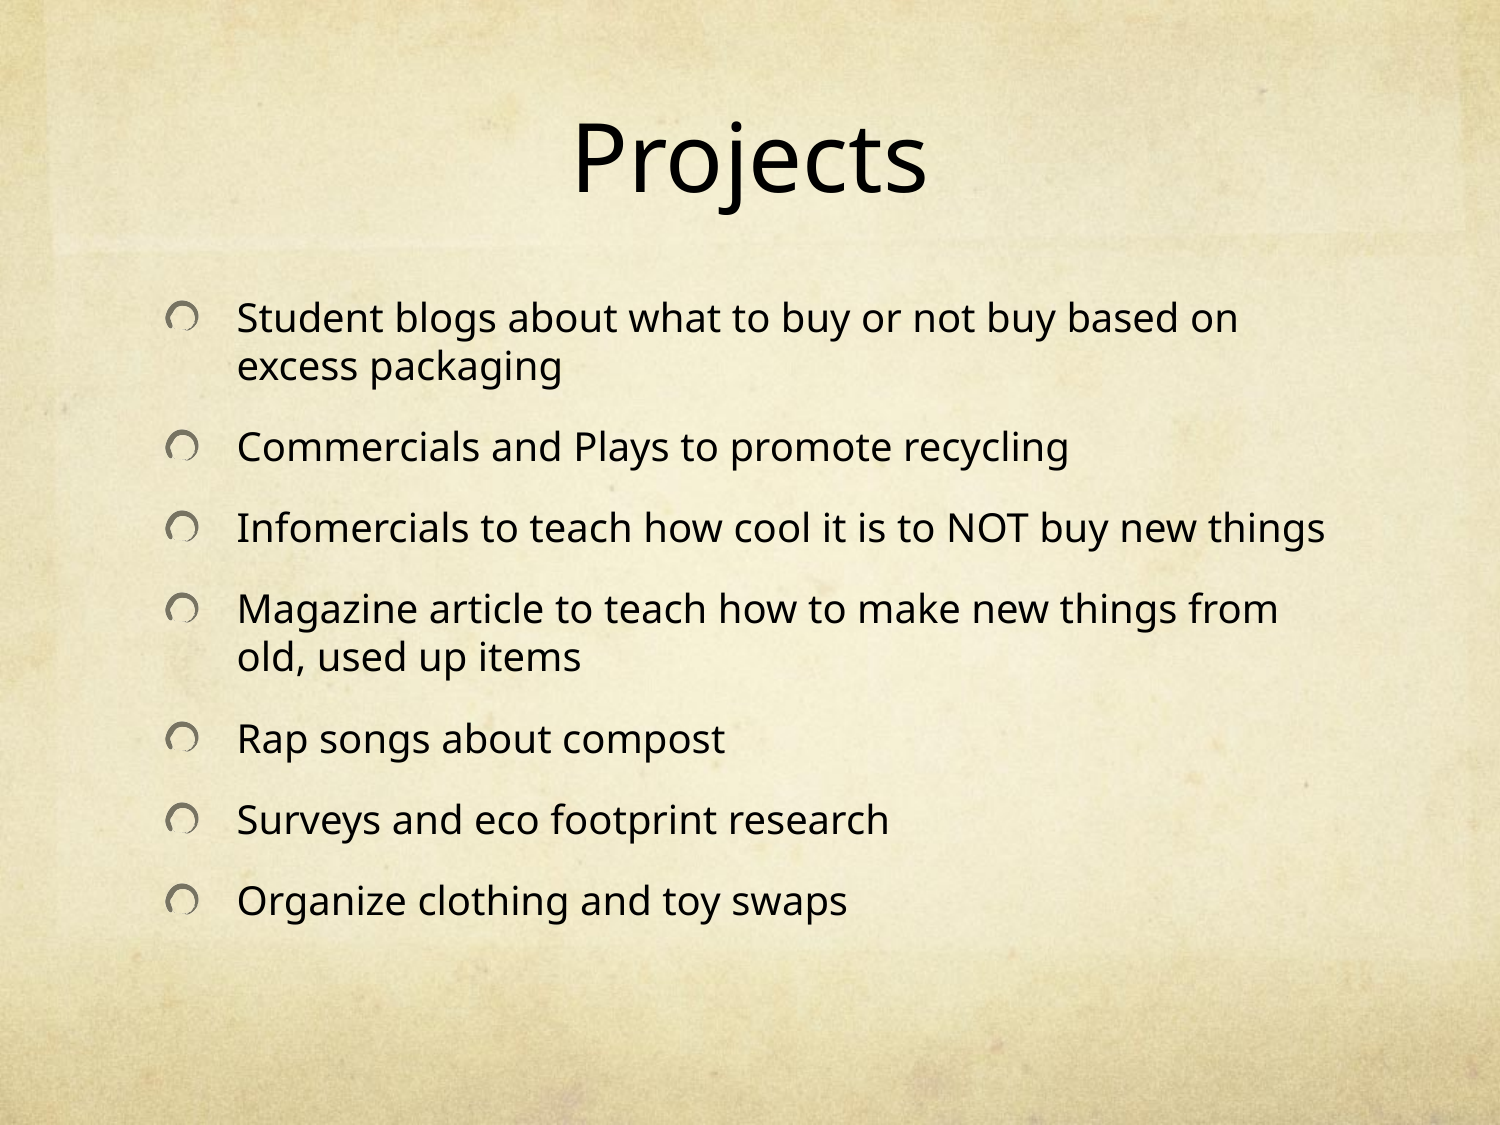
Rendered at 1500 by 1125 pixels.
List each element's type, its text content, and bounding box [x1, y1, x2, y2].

list Student blogs about what to buy or not buy based on excess packaging Commercials and Plays to promote recycling Infomercials to teach how cool it is to NOT buy new things Magazine article to teach how to make new things from old, used up items Rap songs about compost Surveys and eco footprint research Organize clothing and toy swaps [150, 284, 1350, 950]
title Projects [150, 82, 1350, 225]
picture [0, 0, 1500, 1125]
